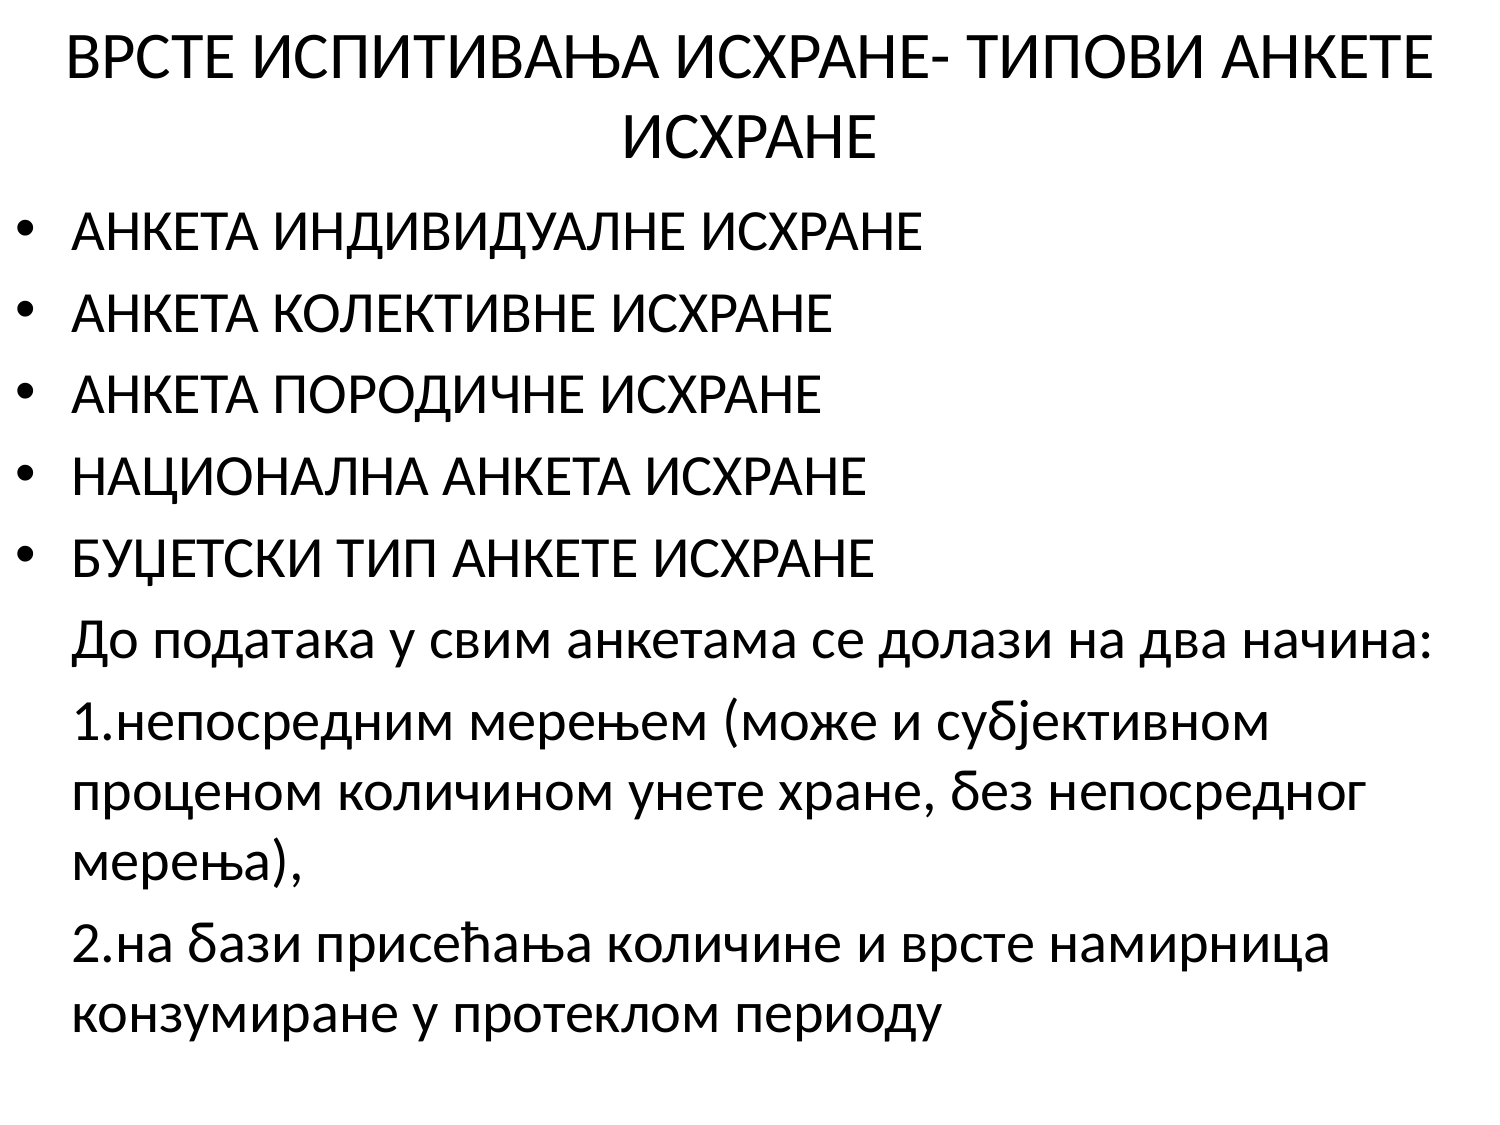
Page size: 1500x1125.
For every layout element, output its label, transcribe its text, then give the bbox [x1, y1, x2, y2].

title ВРСТЕ ИСПИТИВАЊА ИСХРАНЕ- ТИПОВИ АНКЕТЕ ИСХРАНЕ [0, 0, 1500, 184]
list АНКЕТА ИНДИВИДУАЛНЕ ИСХРАНЕ АНКЕТА КОЛЕКТИВНЕ ИСХРАНЕ АНКЕТА ПОРОДИЧНЕ ИСХРАНЕ НАЦИОНАЛНА АНКЕТА ИСХРАНЕ БУЏЕТСКИ ТИП АНКЕТЕ ИСХРАНЕ До података у свим анкетама се долази на два начина: 1.непосредним мерењем (може и субјективном проценом количином унете хране, без непосредног мерења), 2.на бази присећања количине и врсте намирница конзумиране у протеклом периоду [0, 184, 1500, 1125]
